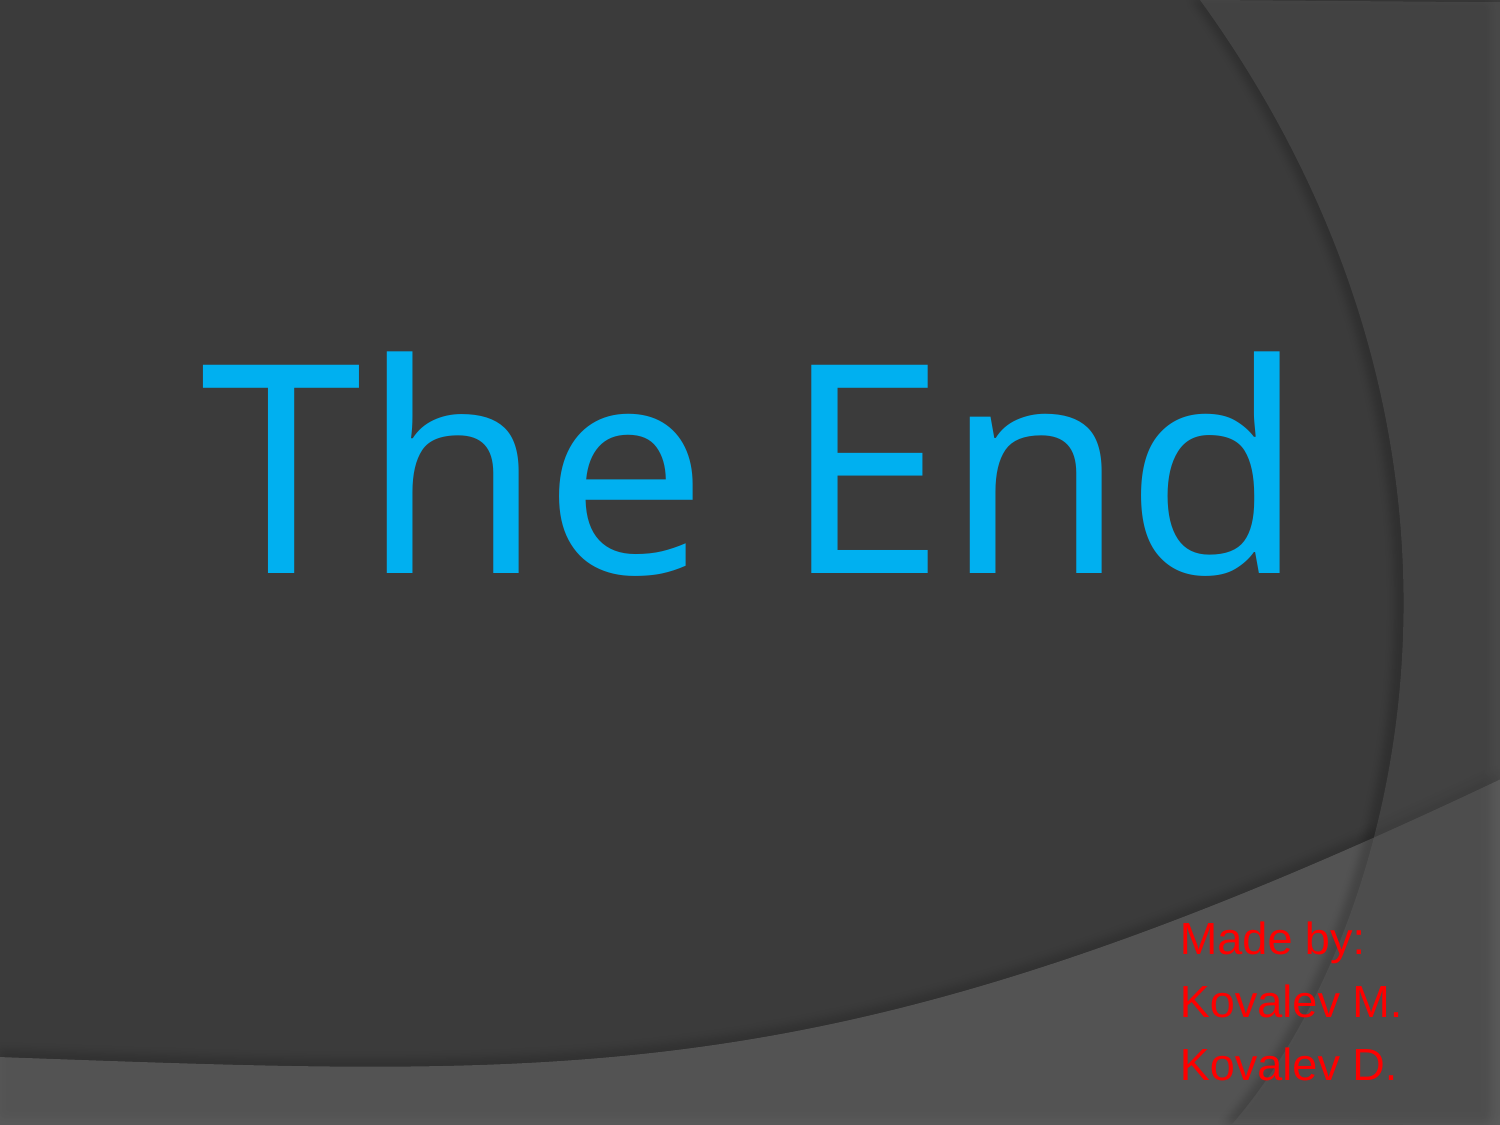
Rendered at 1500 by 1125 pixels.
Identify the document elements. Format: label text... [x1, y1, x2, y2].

title The End [140, 363, 1366, 551]
list Made by: Kovalev M. Kovalev D. [1160, 902, 1477, 1102]
